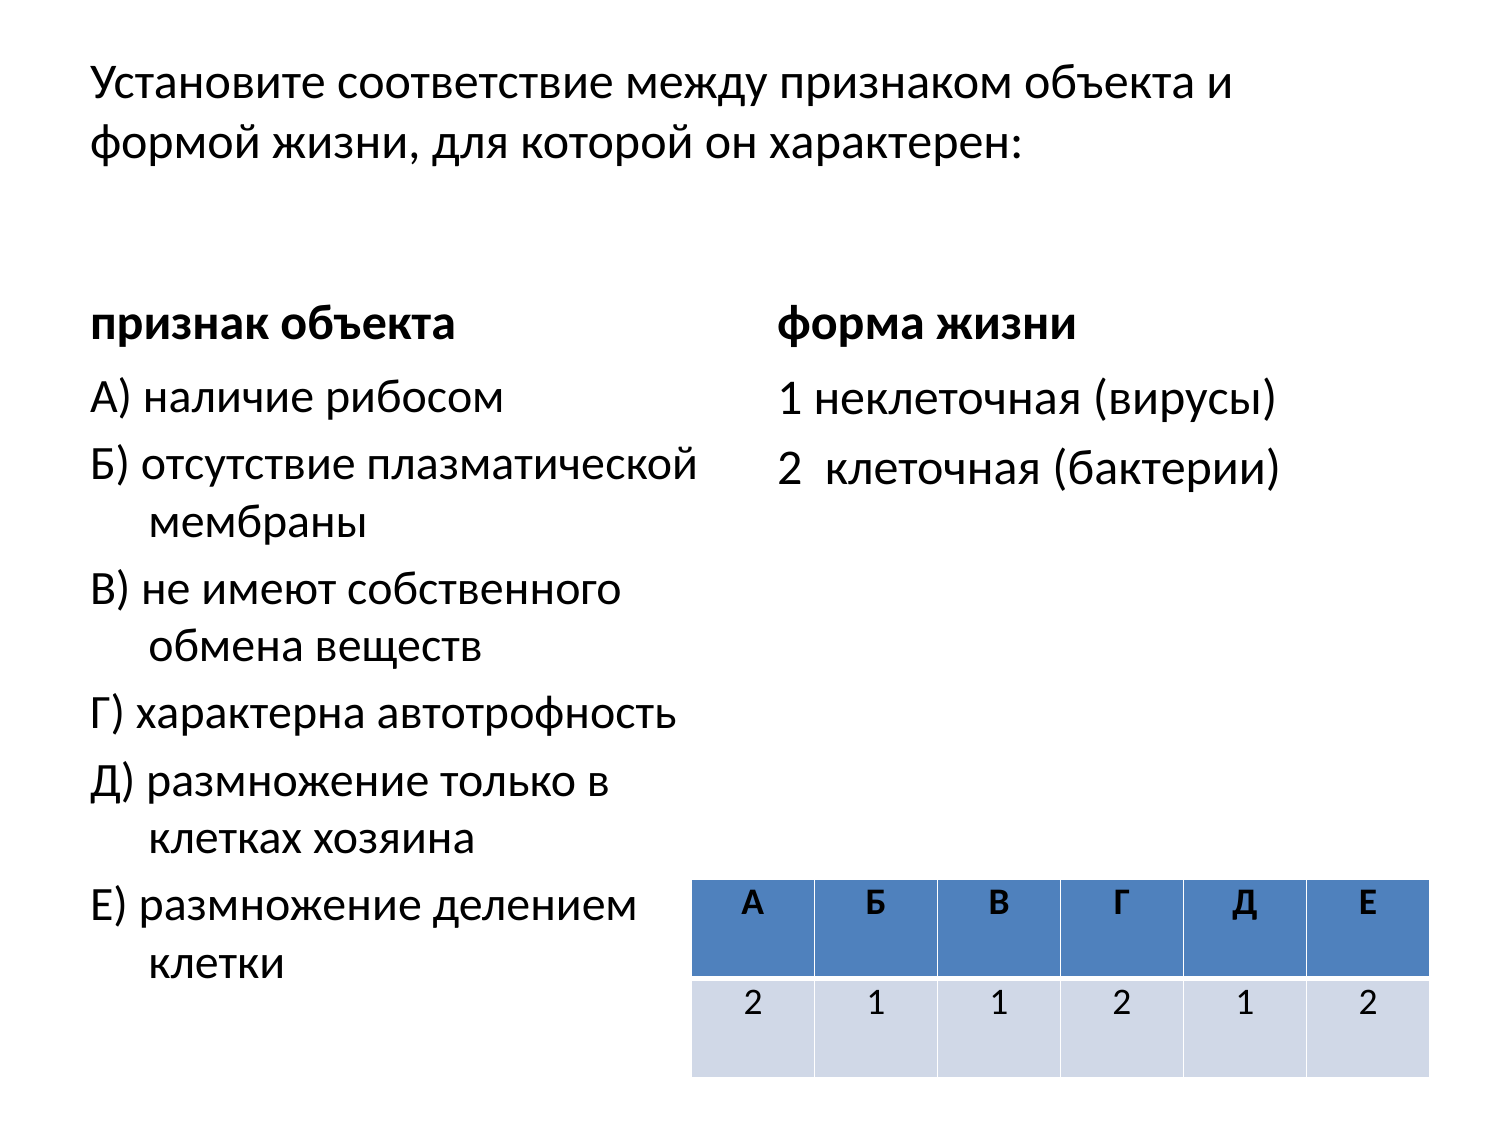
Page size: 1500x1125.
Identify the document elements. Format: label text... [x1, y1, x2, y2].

table_cell 2 [692, 981, 814, 1077]
title Установите соответствие между признаком объекта и формой жизни, для которой он характерен: [75, 45, 1425, 233]
table_header Г [1061, 880, 1183, 976]
table_cell 2 [1061, 981, 1183, 1077]
table_cell 1 [1184, 981, 1306, 1077]
table_header А [692, 880, 814, 976]
list форма жизни [761, 251, 1425, 356]
table_header Д [1184, 880, 1306, 976]
table_header В [938, 880, 1060, 976]
table_cell 1 [815, 981, 937, 1077]
table_cell 2 [1307, 981, 1429, 1077]
list признак объекта [75, 251, 738, 356]
table_cell 1 [938, 981, 1060, 1077]
table_header Е [1307, 880, 1429, 976]
list 1 неклеточная (вирусы) 2 клеточная (бактерии) [761, 356, 1425, 610]
table_header Б [815, 880, 937, 976]
list А) наличие рибосом Б) отсутствие плазматической мембраны В) не имеют собственного обмена веществ Г) характерна автотрофность Д) размножение только в клетках хозяина Е) размножение делением клетки [75, 356, 738, 1005]
